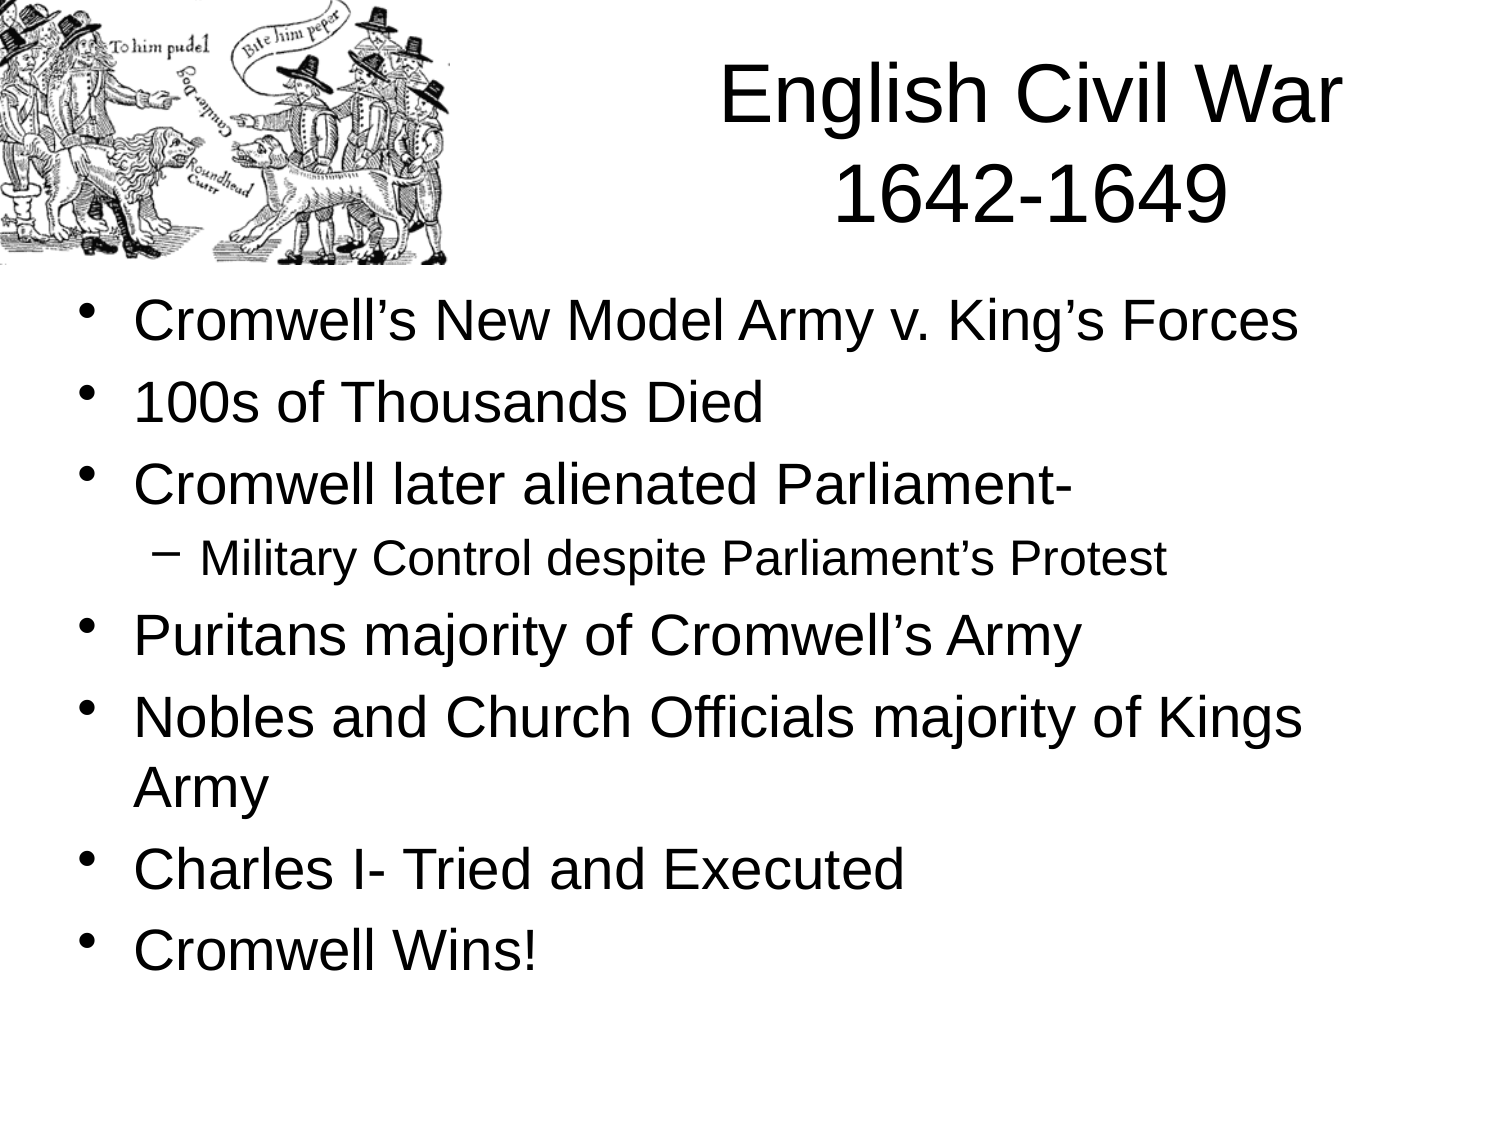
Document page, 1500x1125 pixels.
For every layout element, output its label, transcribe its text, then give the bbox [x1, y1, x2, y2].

picture [0, 0, 451, 266]
list Cromwell’s New Model Army v. King’s Forces 100s of Thousands Died Cromwell later alienated Parliament- Military Control despite Parliament’s Protest Puritans majority of Cromwell’s Army Nobles and Church Officials majority of Kings Army Charles I- Tried and Executed Cromwell Wins! [62, 274, 1413, 1018]
title English Civil War 1642-1649 [637, 44, 1426, 233]
